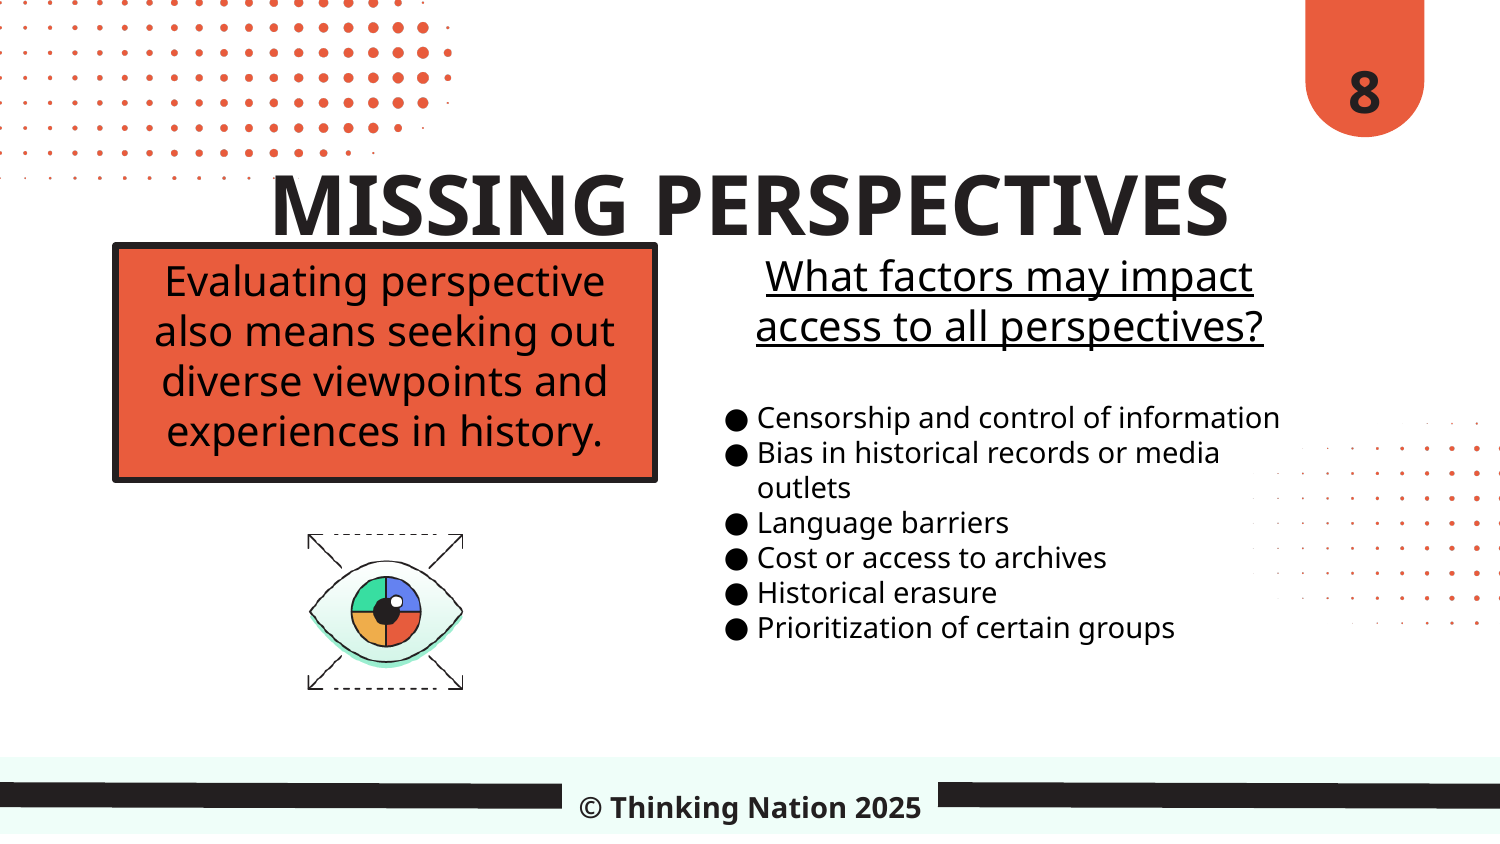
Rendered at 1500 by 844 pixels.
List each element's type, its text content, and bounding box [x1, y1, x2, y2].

text_box [0, 0, 452, 180]
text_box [1300, 0, 1430, 138]
text_box MISSING PERSPECTIVES [24, 112, 1476, 253]
text_box Evaluating perspective also means seeking out diverse viewpoints and experiences in history. [115, 245, 655, 480]
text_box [0, 756, 1500, 835]
picture [273, 499, 498, 724]
text_box What factors may impact access to all perspectives? Censorship and control of information Bias in historical records or media outlets Language barriers Cost or access to archives Historical erasure Prioritization of certain groups [709, 239, 1310, 710]
text_box [1310, 421, 1500, 626]
